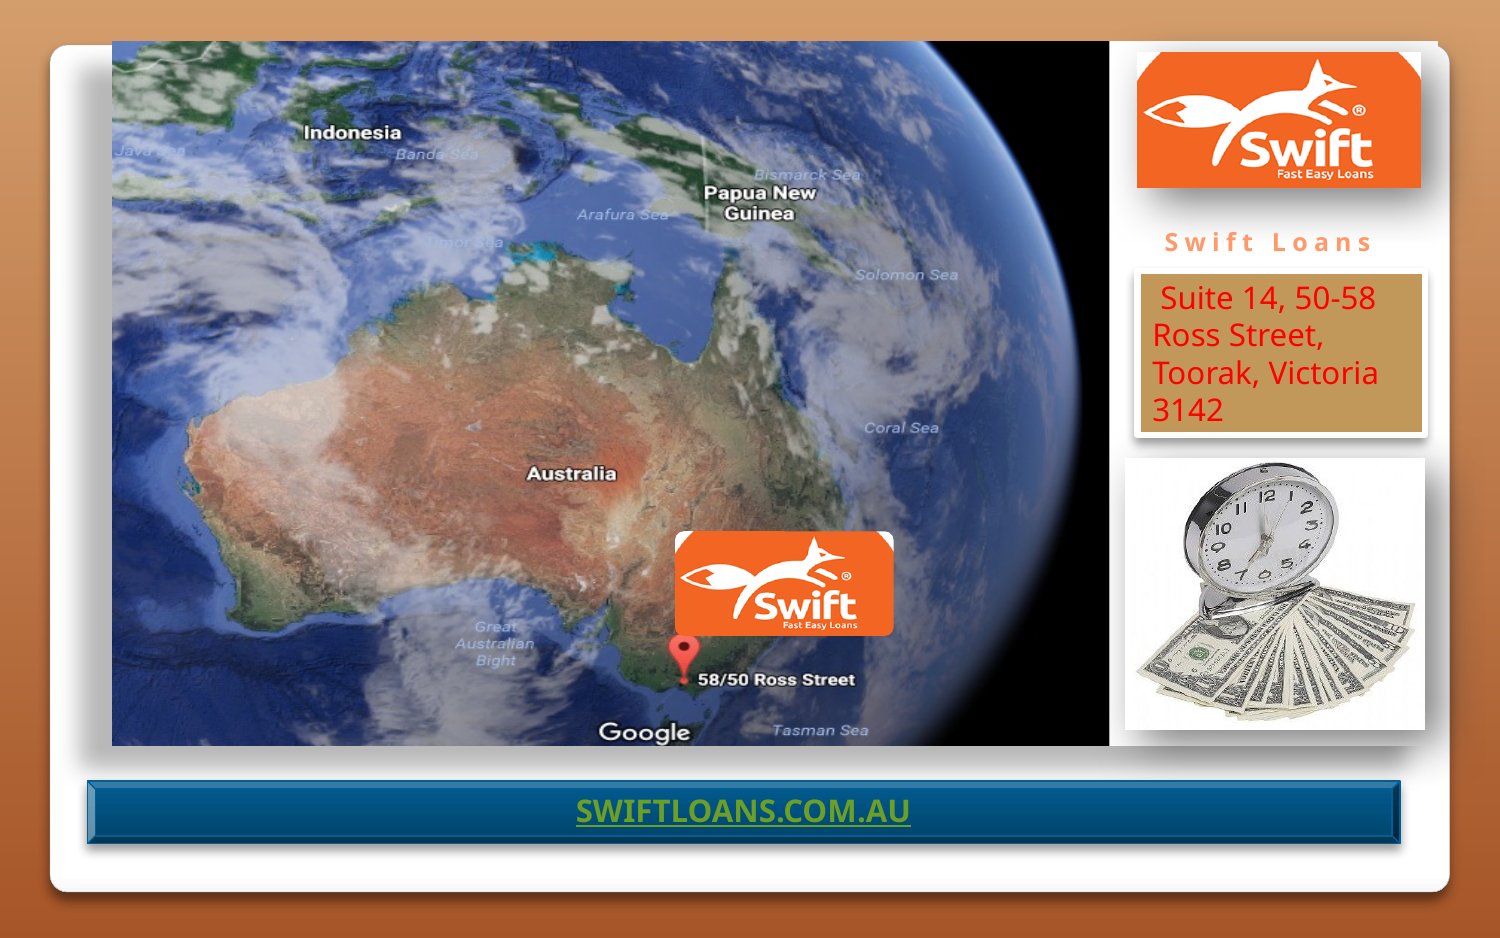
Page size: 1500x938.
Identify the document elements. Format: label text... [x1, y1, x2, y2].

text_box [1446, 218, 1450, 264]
picture [112, 41, 1438, 746]
text_box SWIFTLOANS.COM.AU [86, 780, 1401, 845]
